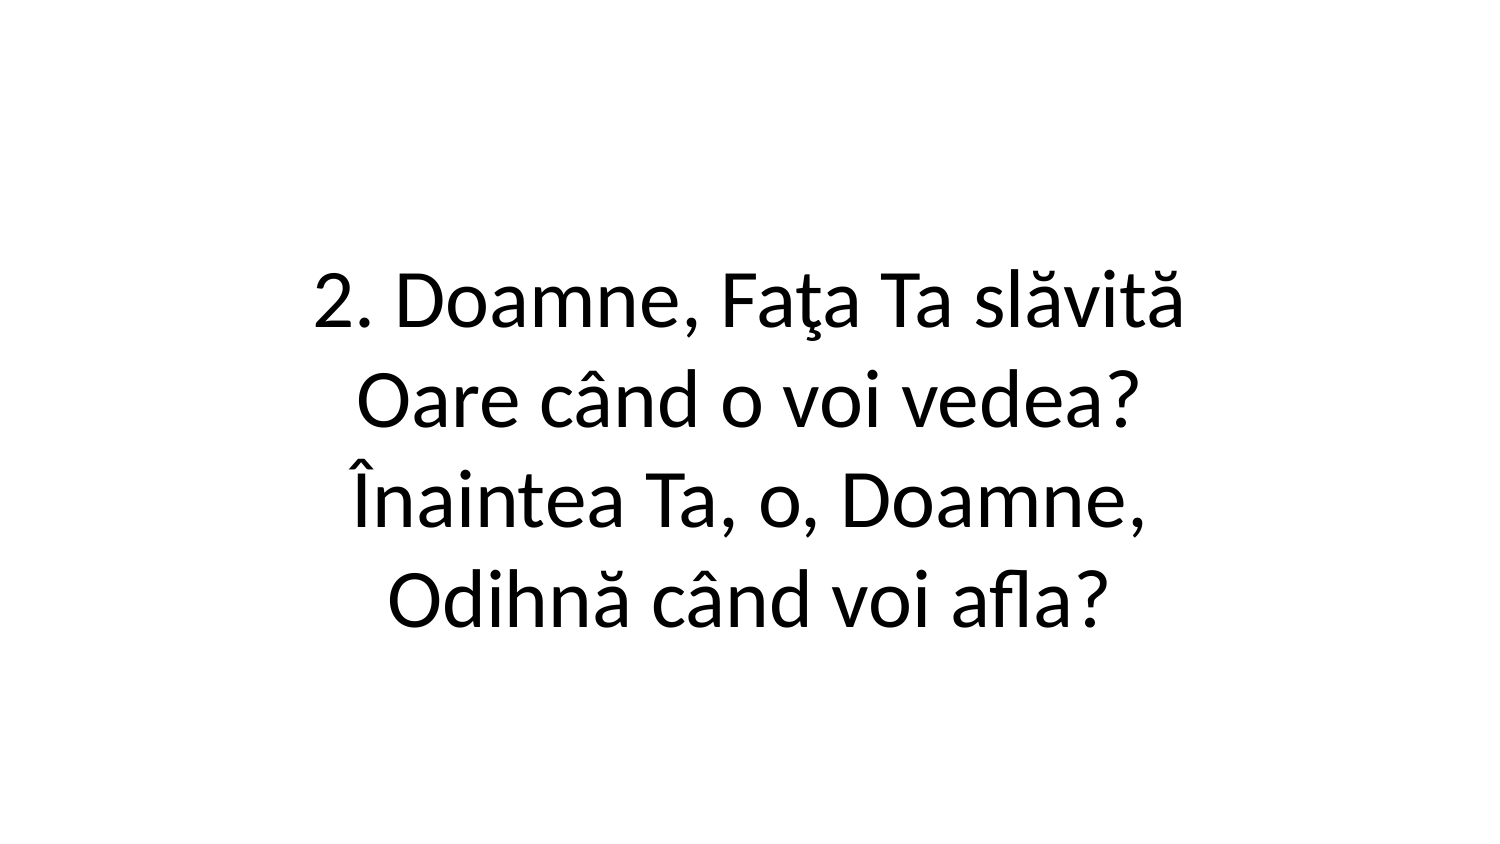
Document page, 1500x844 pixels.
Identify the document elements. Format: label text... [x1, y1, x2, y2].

text_box 2. Doamne, Faţa Ta slăvită Oare când o voi vedea? Înaintea Ta, o, Doamne, Odihnă când voi afla? [297, 192, 1203, 652]
